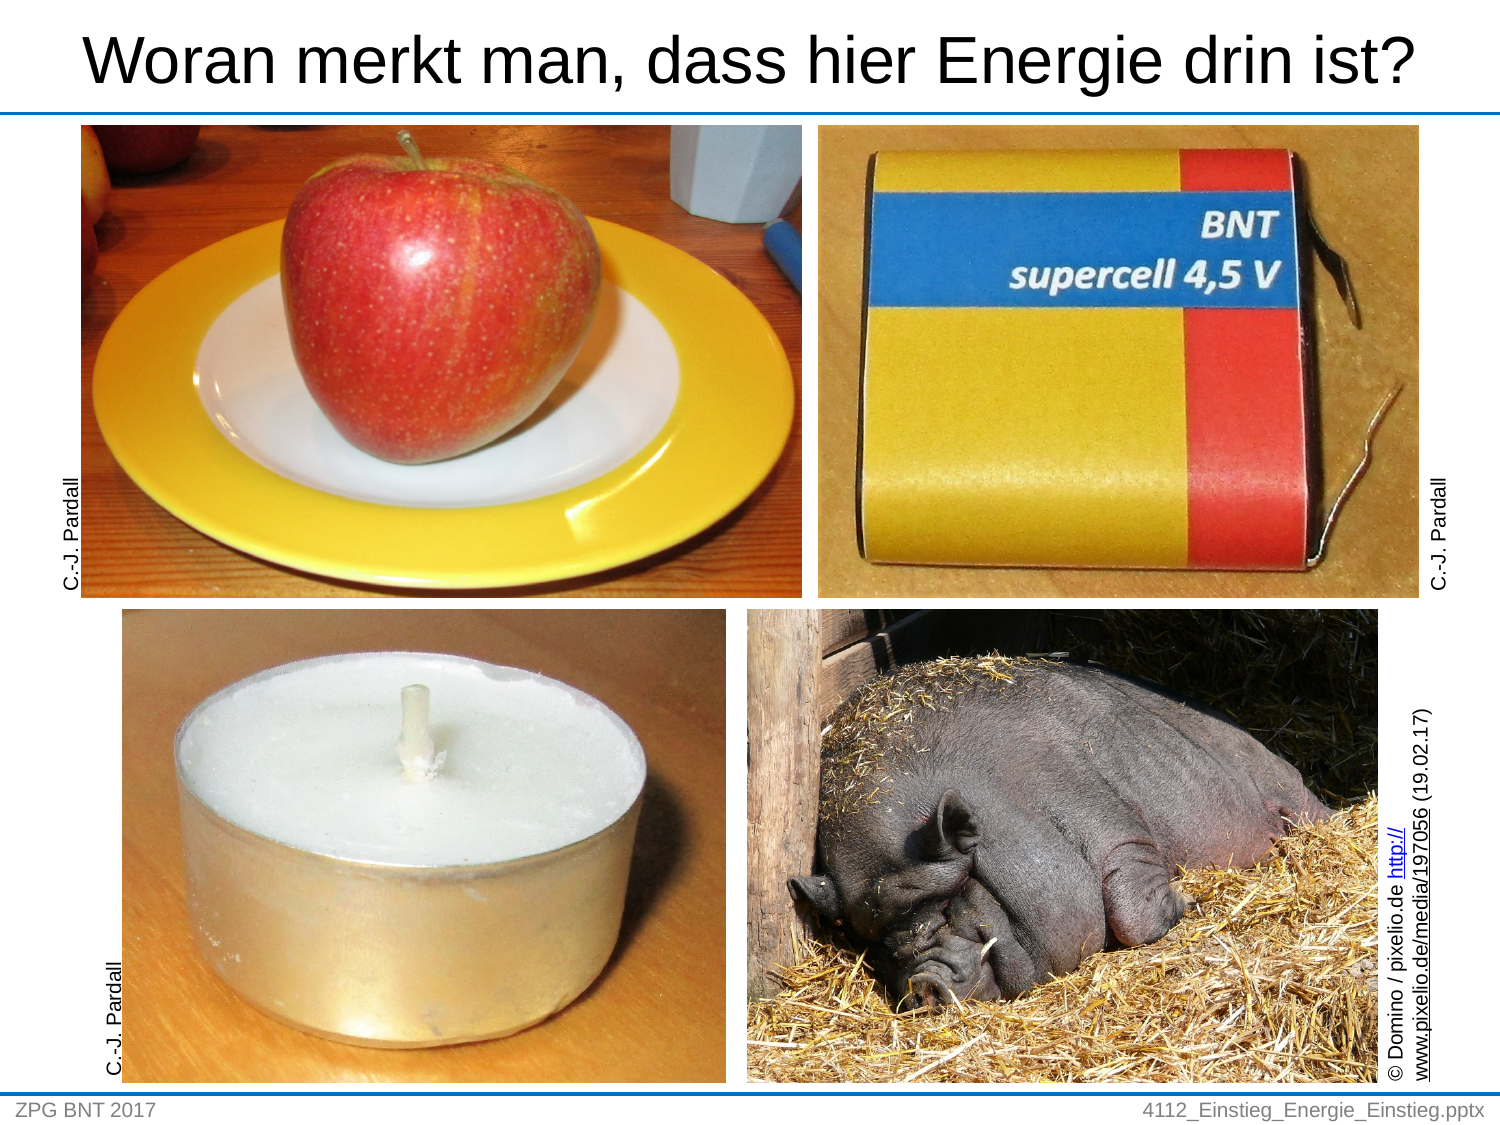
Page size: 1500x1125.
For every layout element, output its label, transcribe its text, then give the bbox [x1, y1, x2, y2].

slide_number 4112_Einstieg_Energie_Einstieg.pptx [1104, 1094, 1500, 1125]
slide_number ZPG BNT 2017 [0, 1094, 408, 1125]
title Woran merkt man, dass hier Energie drin ist? [0, 0, 1500, 114]
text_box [94, 609, 1430, 1089]
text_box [51, 125, 1449, 599]
